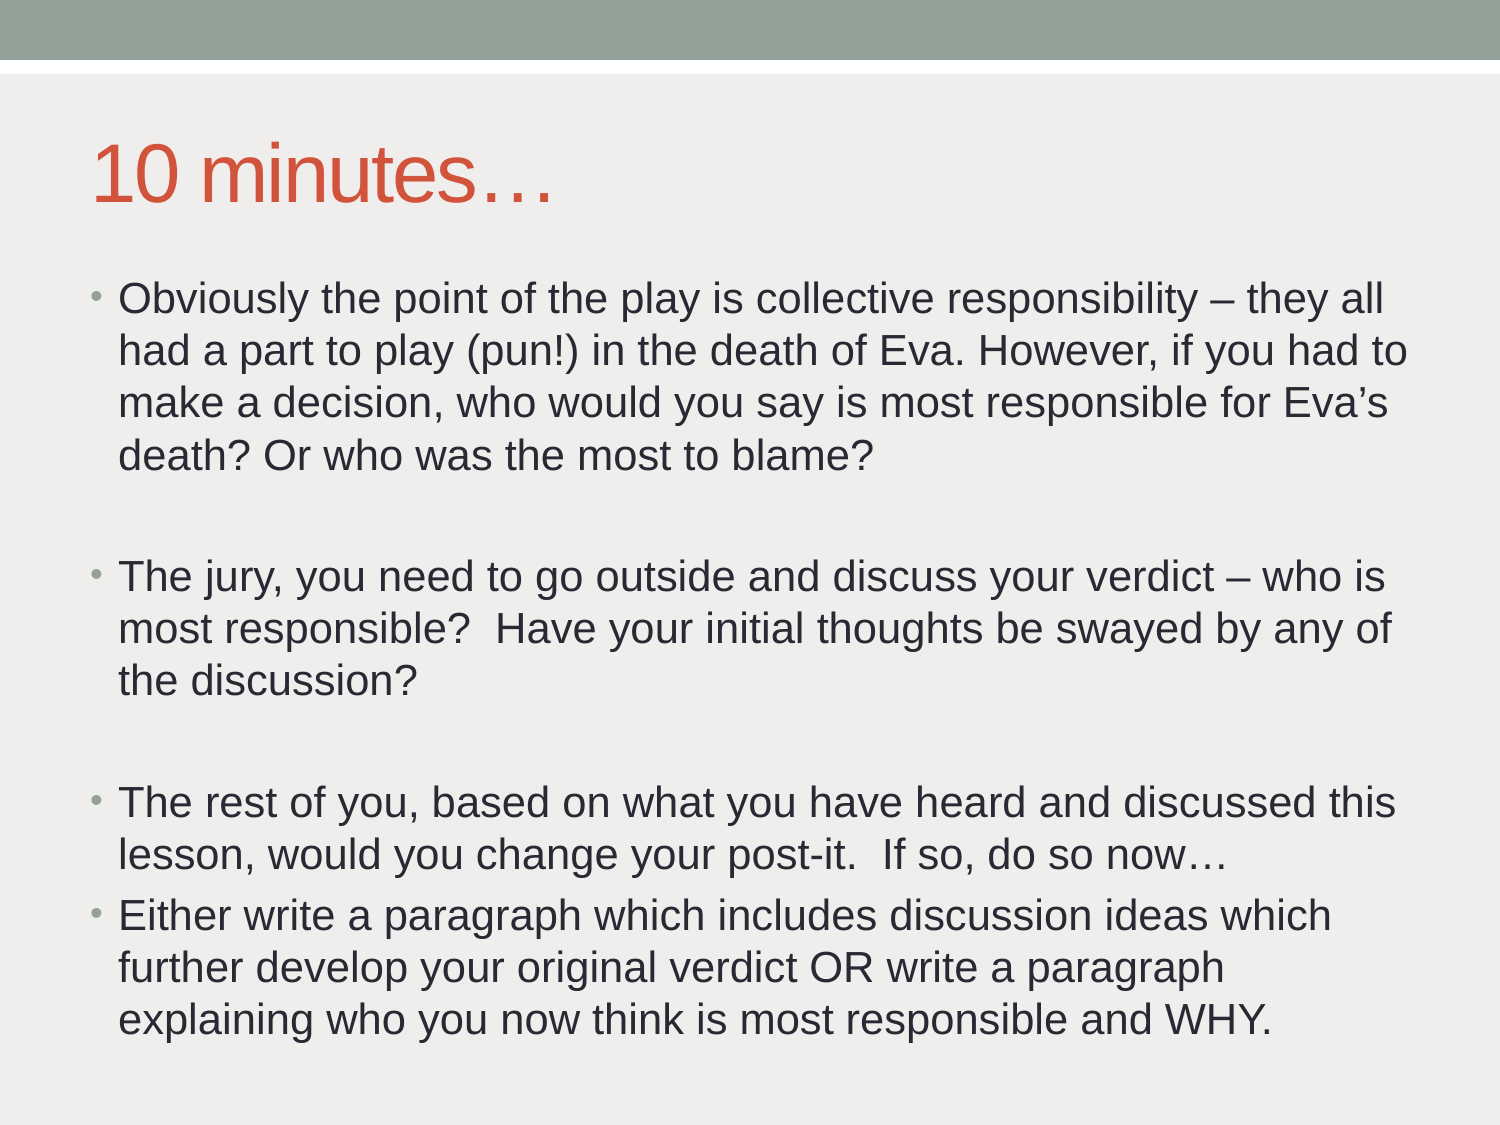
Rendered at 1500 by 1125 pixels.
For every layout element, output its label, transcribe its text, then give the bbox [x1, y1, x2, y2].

title 10 minutes… [75, 87, 1425, 250]
list Obviously the point of the play is collective responsibility – they all had a part to play (pun!) in the death of Eva. However, if you had to make a decision, who would you say is most responsible for Eva’s death? Or who was the most to blame? The jury, you need to go outside and discuss your verdict – who is most responsible? Have your initial thoughts be swayed by any of the discussion? The rest of you, based on what you have heard and discussed this lesson, would you change your post-it. If so, do so now… Either write a paragraph which includes discussion ideas which further develop your original verdict OR write a paragraph explaining who you now think is most responsible and WHY. [75, 262, 1425, 1063]
